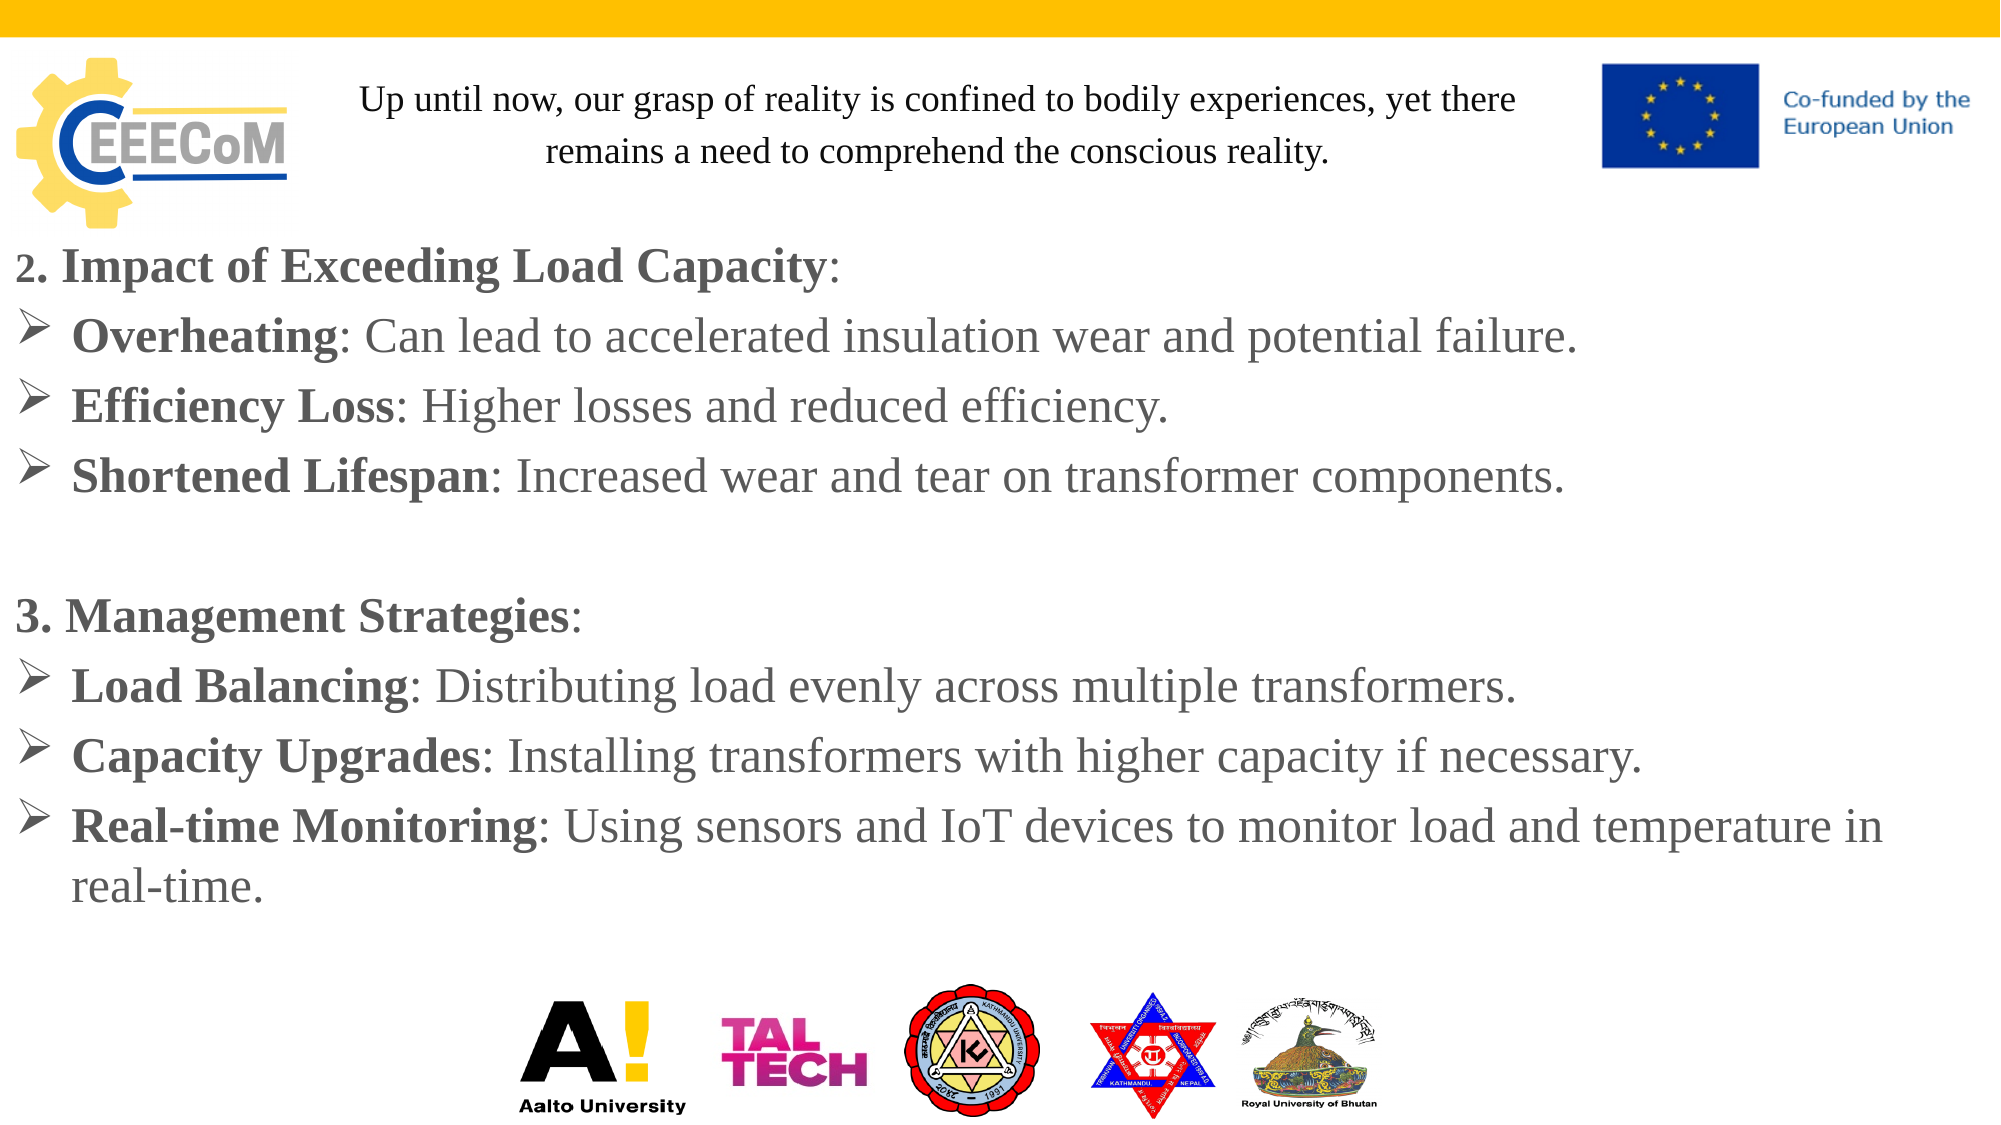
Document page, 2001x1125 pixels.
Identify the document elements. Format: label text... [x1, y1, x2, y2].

title Up until now, our grasp of reality is confined to bodily experiences, yet there remains a need to comprehend the conscious reality. [312, 37, 1565, 201]
picture [11, 50, 299, 224]
picture [1595, 46, 2000, 181]
list 2. Impact of Exceeding Load Capacity: Overheating: Can lead to accelerated insulation wear and potential failure. Efficiency Loss: Higher losses and reduced efficiency. Shortened Lifespan: Increased wear and tear on transformer components. 3. Management Strategies: Load Balancing: Distributing load evenly across multiple transformers. Capacity Upgrades: Installing transformers with higher capacity if necessary. Real-time Monitoring: Using sensors and IoT devices to monitor load and temperature in real-time. [0, 224, 2000, 975]
picture [512, 984, 1382, 1125]
